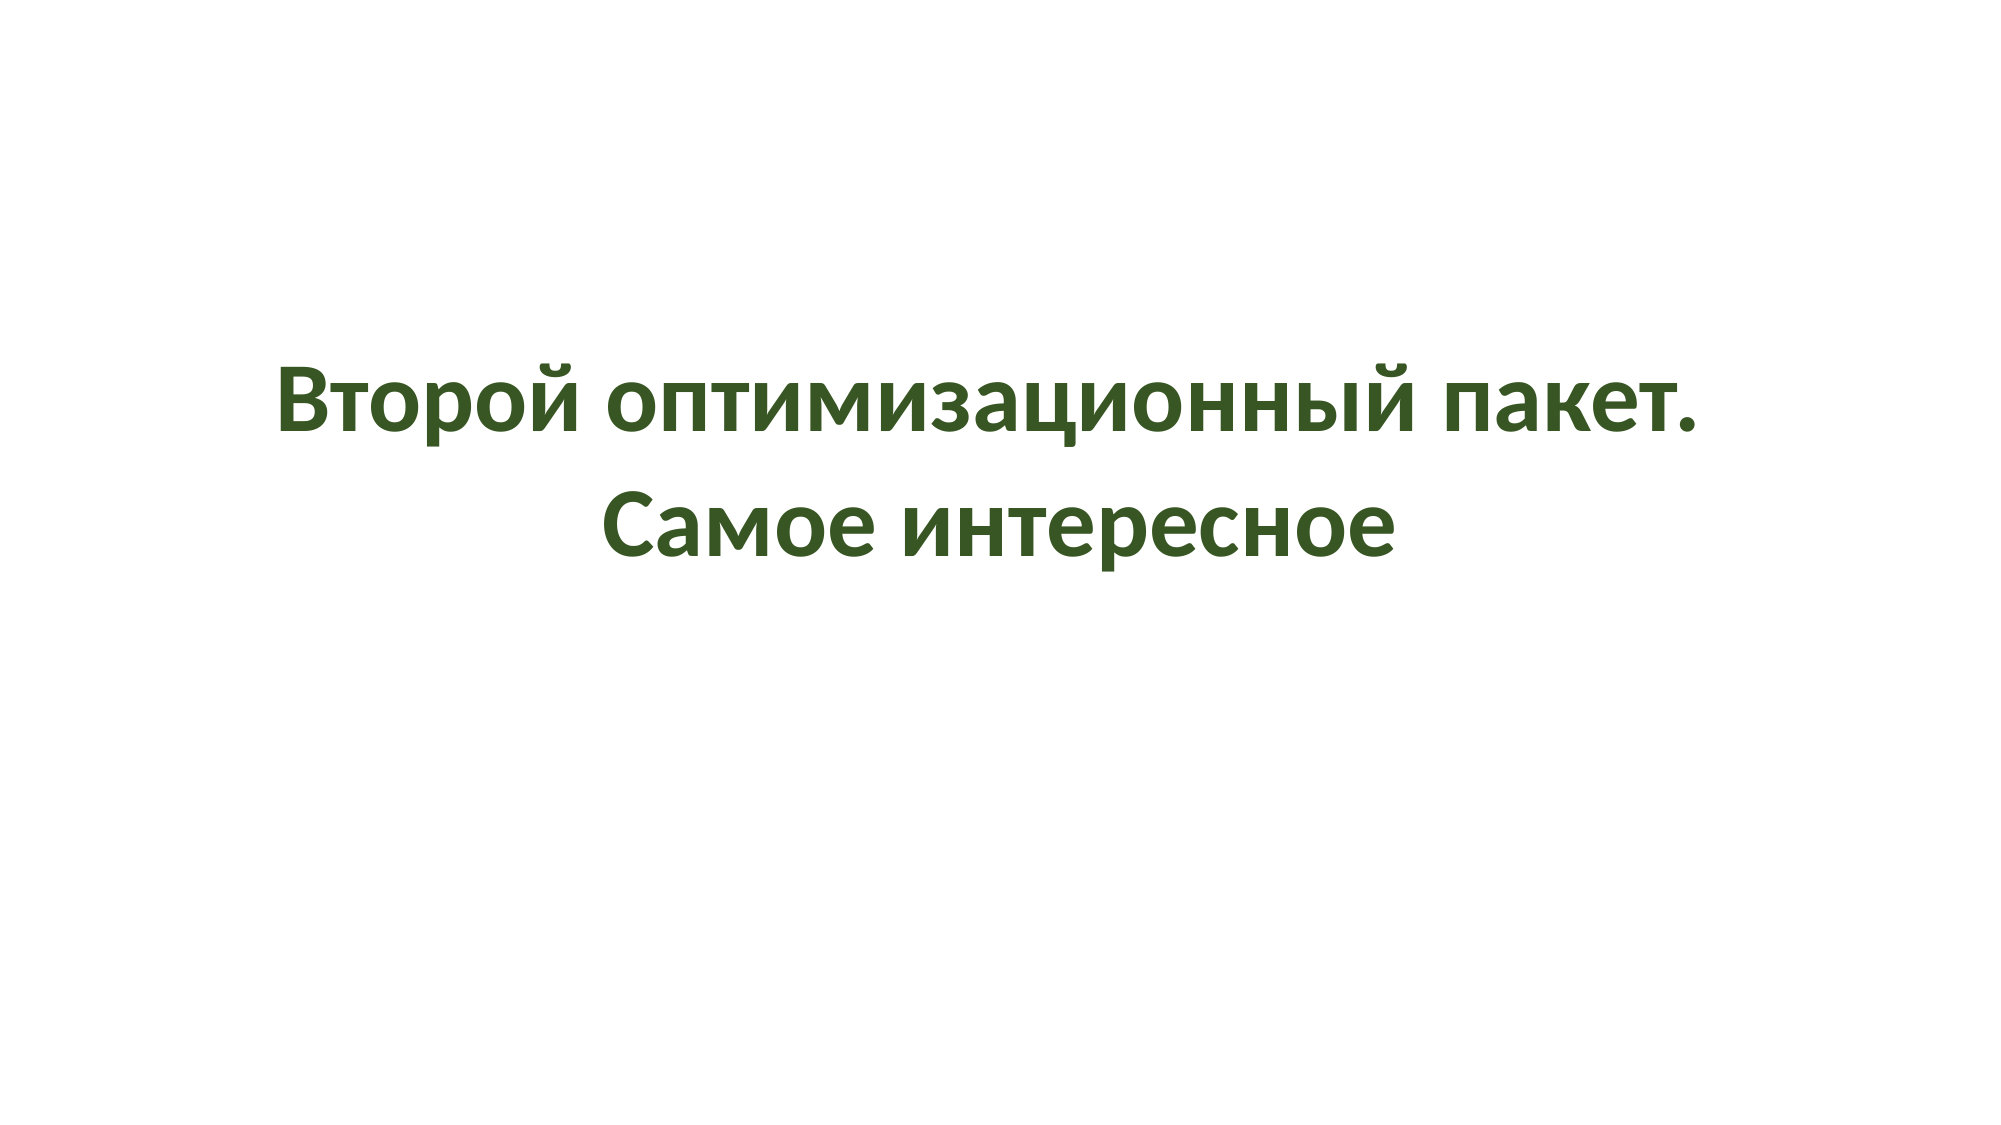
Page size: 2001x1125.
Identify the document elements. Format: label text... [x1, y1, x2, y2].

subtitle Второй оптимизационный пакет. Самое интересное [249, 338, 1750, 610]
